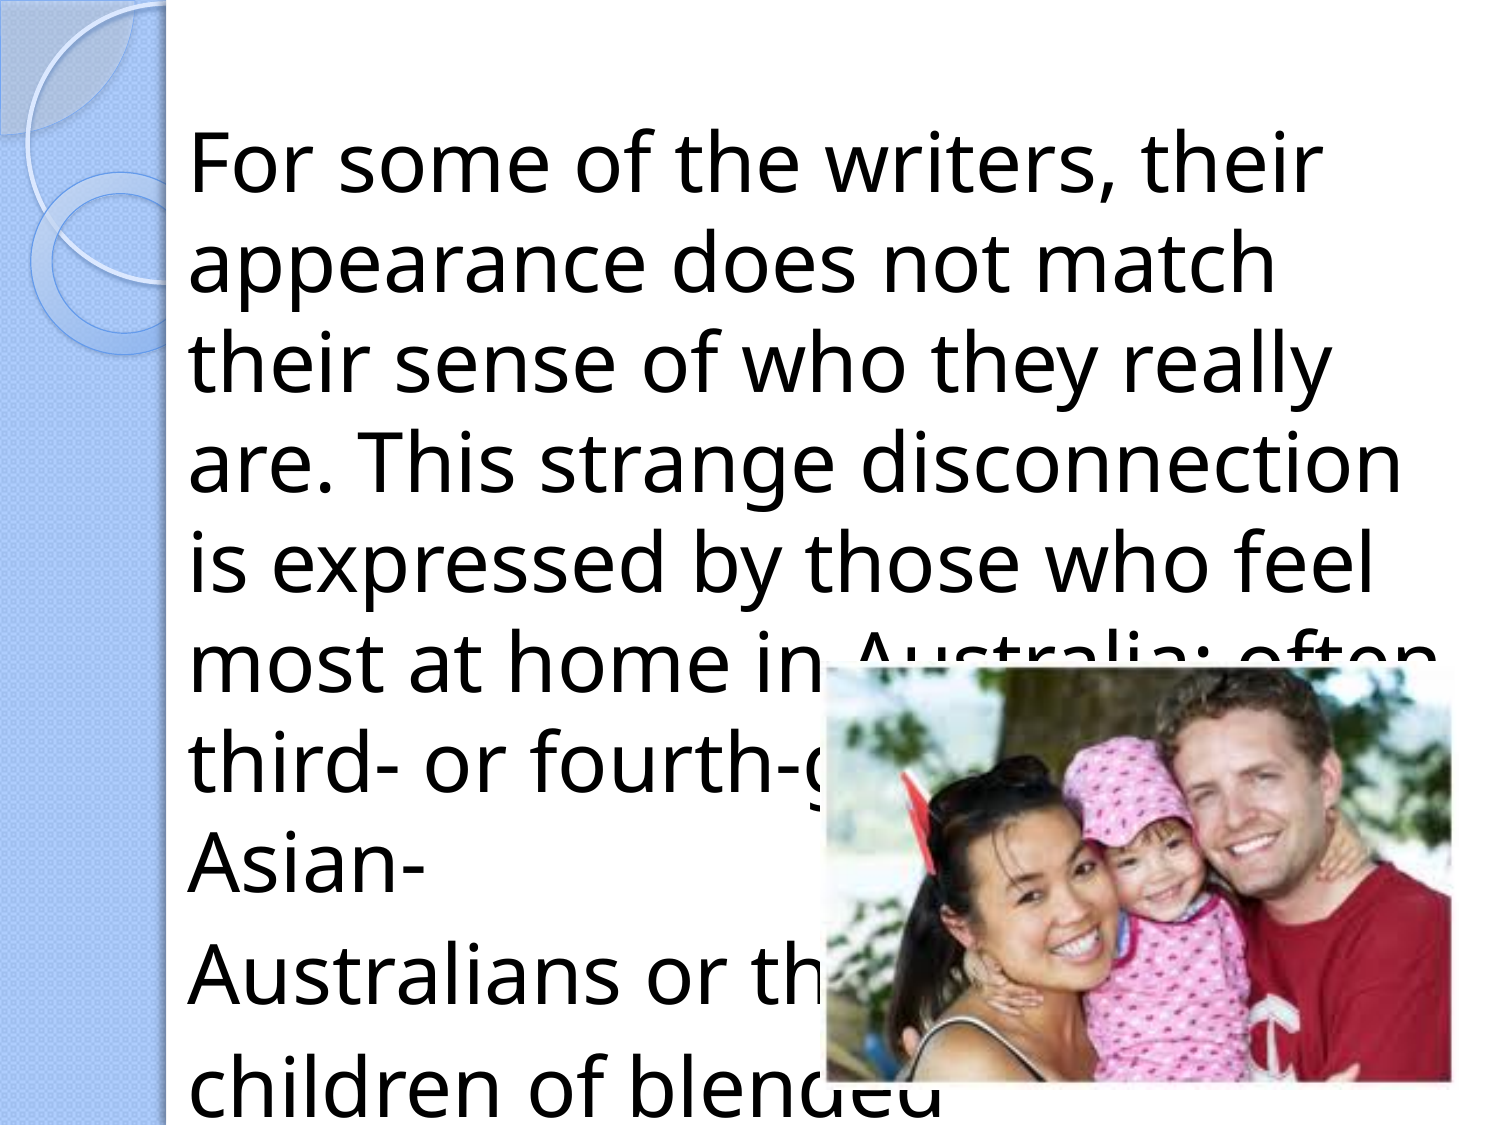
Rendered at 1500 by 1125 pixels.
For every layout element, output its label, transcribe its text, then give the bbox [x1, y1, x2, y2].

list For some of the writers, their appearance does not match their sense of who they really are. This strange disconnection is expressed by those who feel most at home in Australia: often third- or fourth-generation Asian- Australians or the children of blended Anglo-Asian families. [159, 101, 1466, 1002]
picture [820, 661, 1459, 1091]
